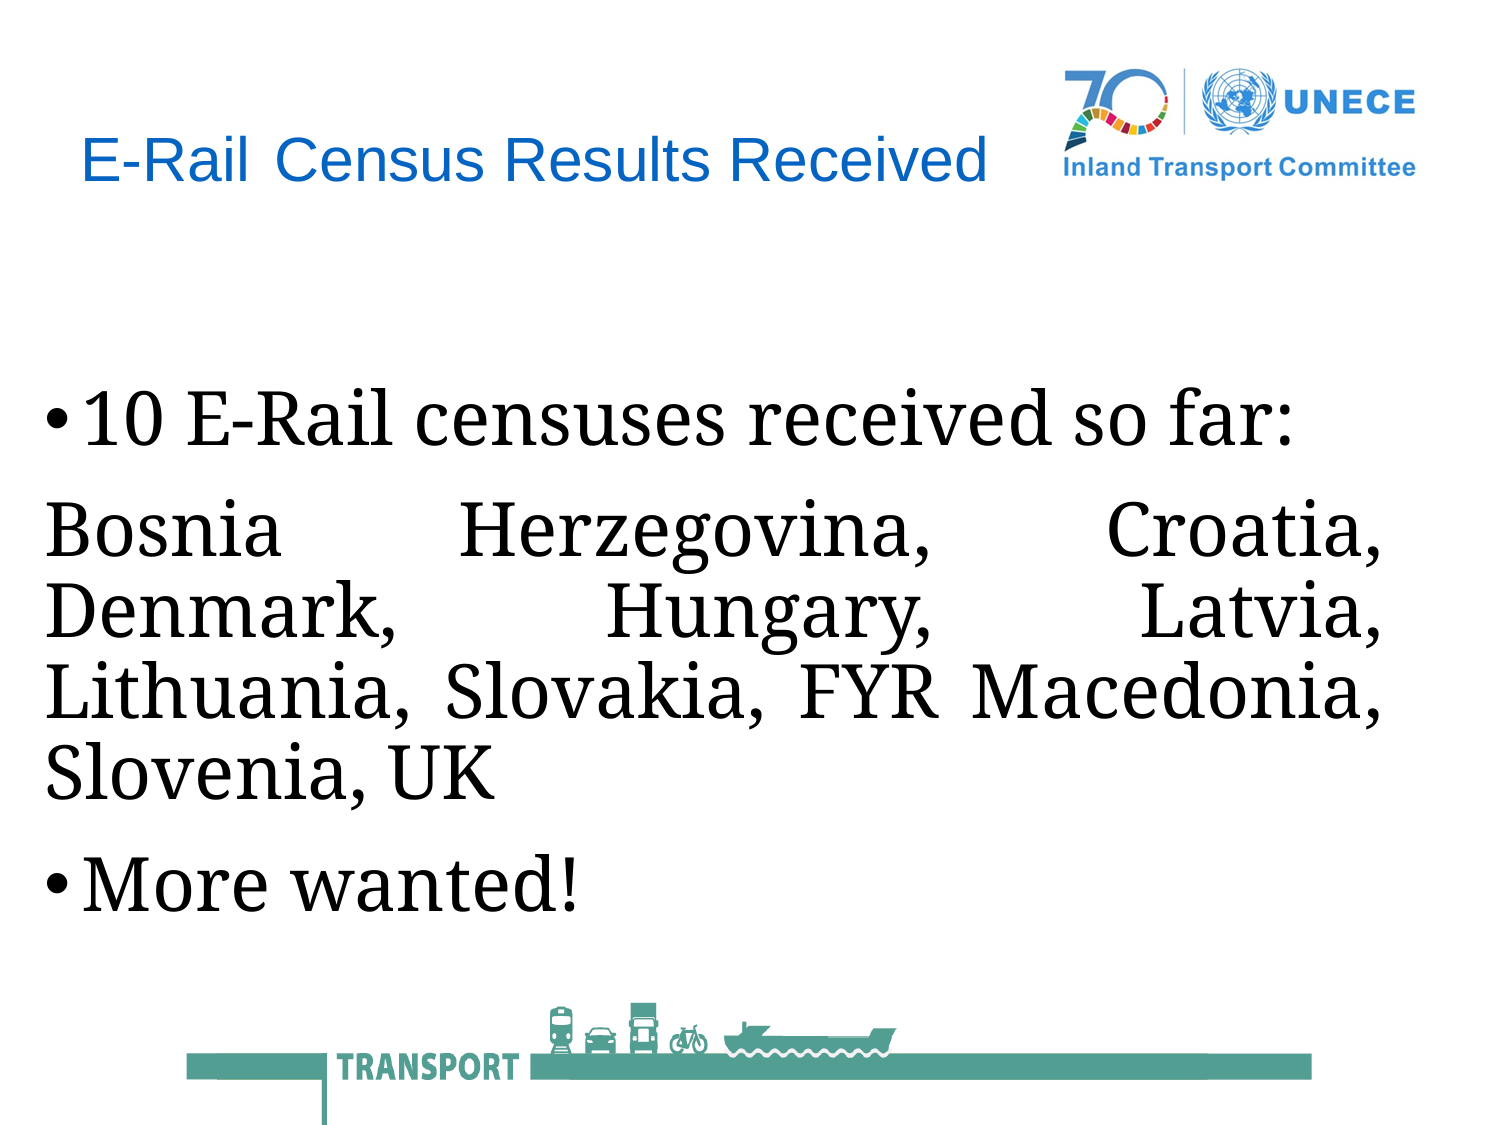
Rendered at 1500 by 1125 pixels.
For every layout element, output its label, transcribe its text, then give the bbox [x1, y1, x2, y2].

title E-Rail Census Results Received [64, 42, 1019, 261]
picture [1056, 65, 1422, 182]
picture [186, 987, 1312, 1125]
list 10 E-Rail censuses received so far: Bosnia Herzegovina, Croatia, Denmark, Hungary, Latvia, Lithuania, Slovakia, FYR Macedonia, Slovenia, UK More wanted! [29, 373, 1400, 858]
